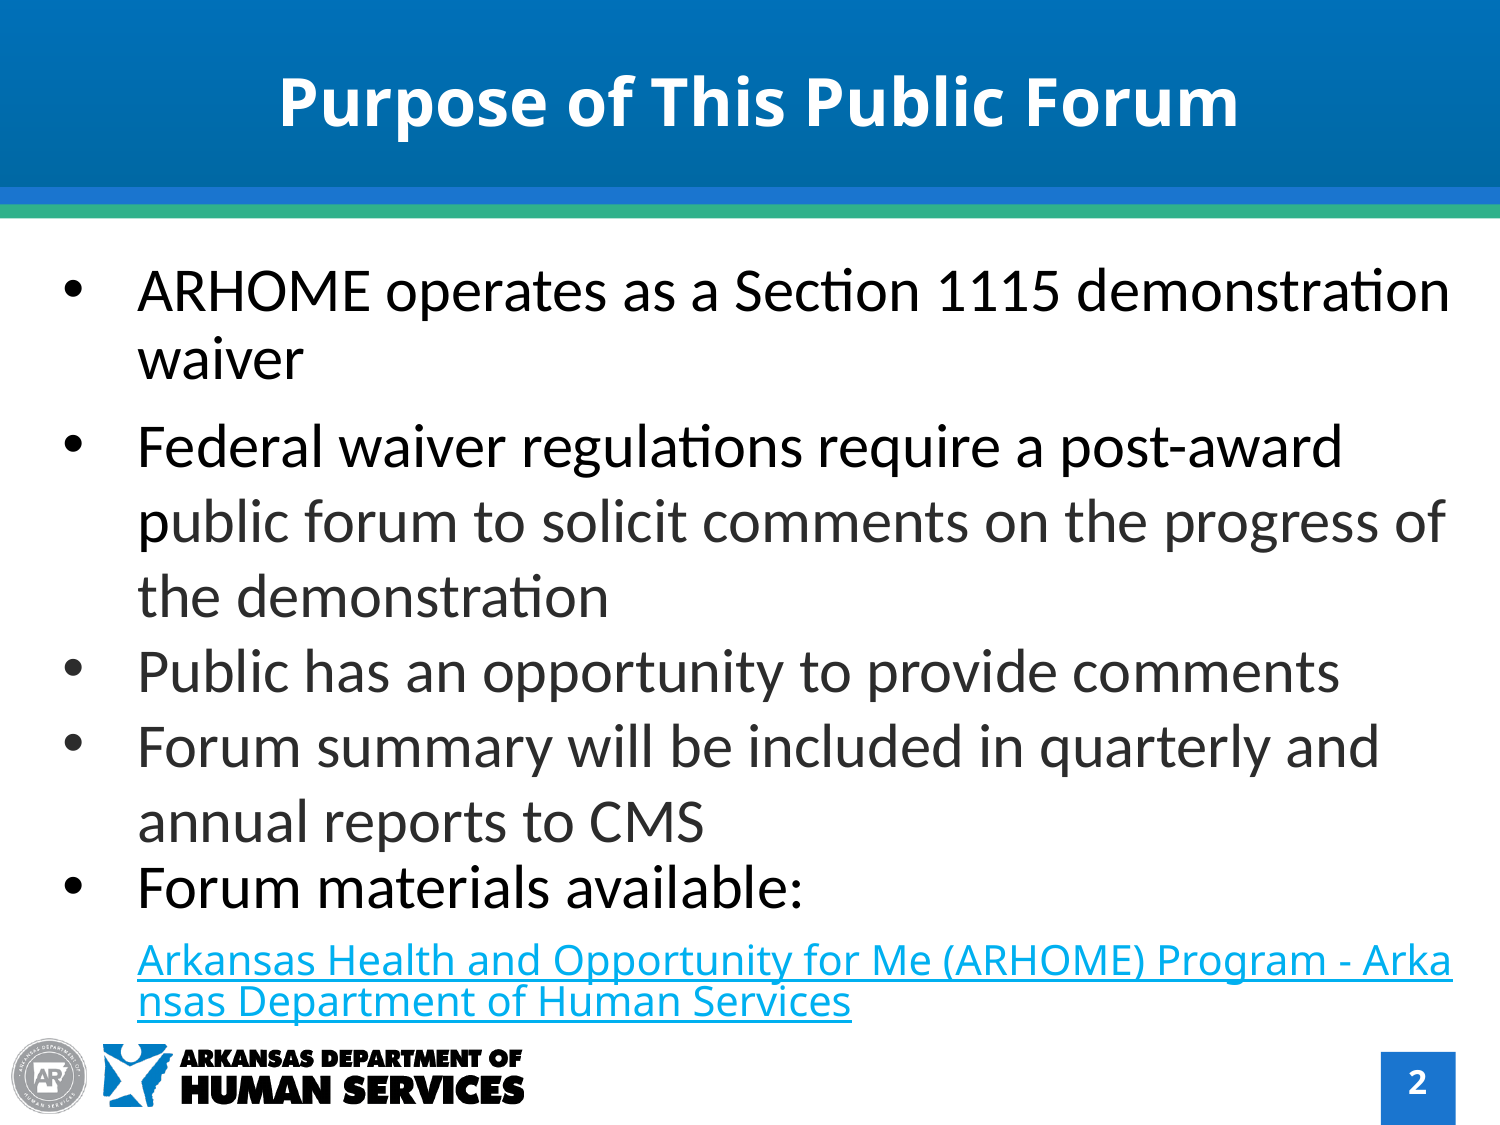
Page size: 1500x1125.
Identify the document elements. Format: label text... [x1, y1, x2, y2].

picture [103, 1044, 524, 1107]
text_box ARHOME operates as a Section 1115 demonstration waiver Federal waiver regulations require a post-award public forum to solicit comments on the progress of the demonstration Public has an opportunity to provide comments Forum summary will be included in quarterly and annual reports to CMS Forum materials available: Arkansas Health and Opportunity for Me (ARHOME) Program - Arkansas Department of Human Services [62, 257, 1482, 1031]
picture [11, 1038, 87, 1114]
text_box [0, 0, 1500, 219]
